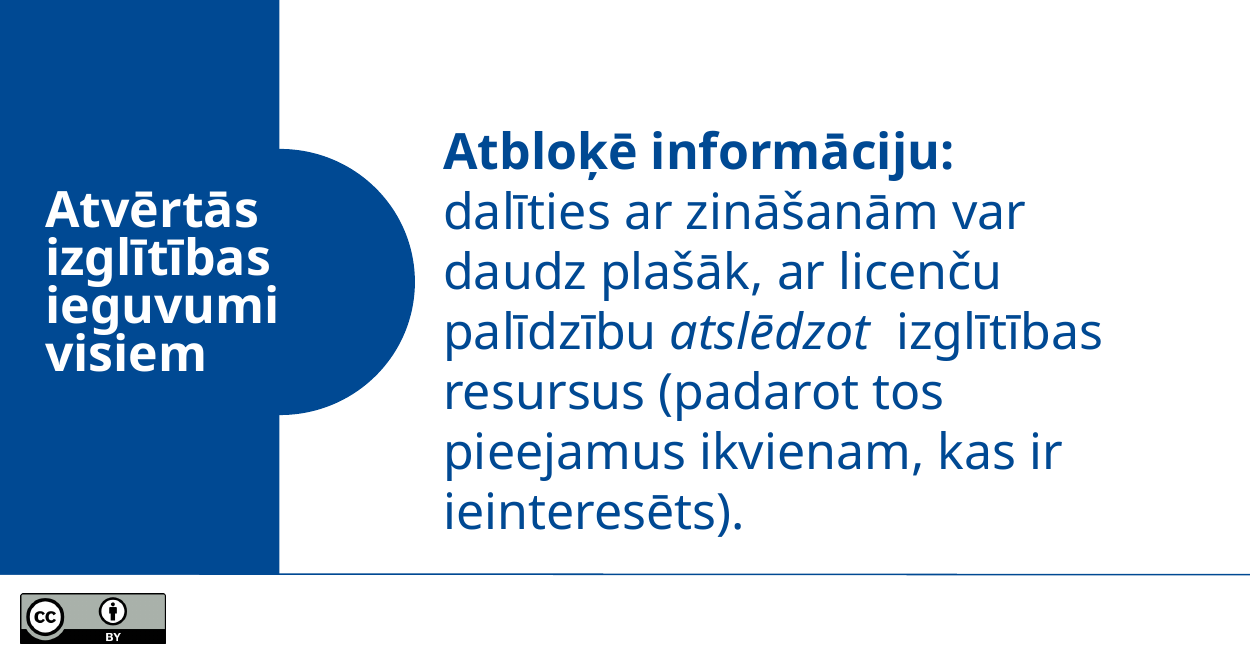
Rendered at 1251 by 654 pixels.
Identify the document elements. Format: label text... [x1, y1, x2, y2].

text_box Atbloķē informāciju: dalīties ar zināšanām var daudz plašāk, ar licenču palīdzību atslēdzot izglītības resursus (padarot tos pieejamus ikvienam, kas ir ieinteresēts). [428, 104, 1199, 555]
text_box [210, 396, 350, 416]
text_box [0, 582, 1250, 654]
text_box Atvērtās izglītības ieguvumi visiem [30, 173, 400, 396]
picture [20, 592, 166, 645]
text_box [400, 221, 415, 343]
text_box [0, 0, 280, 573]
text_box [203, 148, 358, 173]
